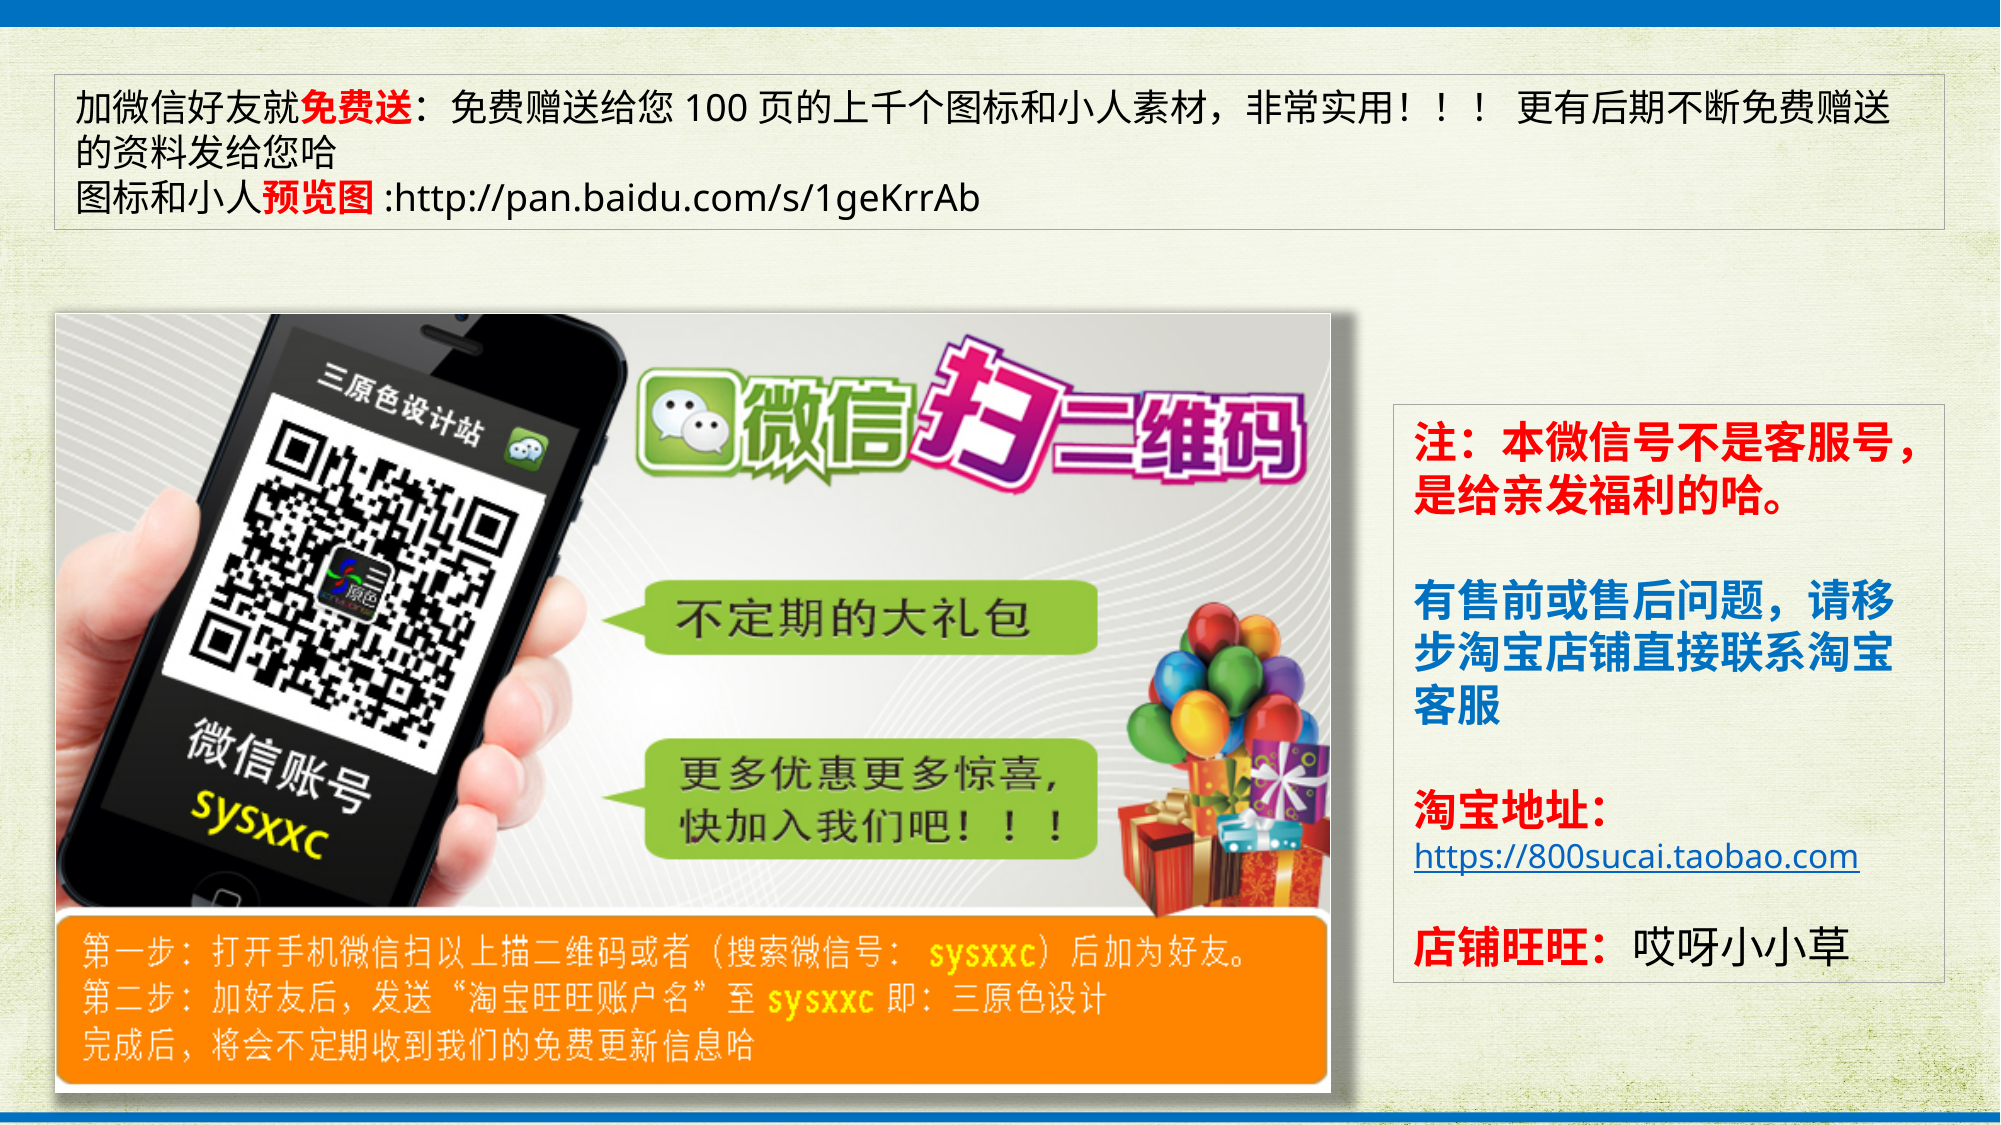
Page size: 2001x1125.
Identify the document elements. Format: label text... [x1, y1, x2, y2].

picture [0, 28, 2000, 1111]
text_box [0, 0, 2000, 28]
text_box [0, 1111, 2000, 1123]
text_box 加微信好友就免费送：免费赠送给您100页的上千个图标和小人素材，非常实用！！！ 更有后期不断免费赠送的资料发给您哈 图标和小人预览图:http://pan.baidu.com/s/1geKrrAb [54, 74, 1945, 230]
text_box 注：本微信号不是客服号，是给亲发福利的哈。 有售前或售后问题，请移步淘宝店铺直接联系淘宝客服 淘宝地址：https://800sucai.taobao.com 店铺旺旺：哎呀小小草 [1393, 404, 1945, 983]
